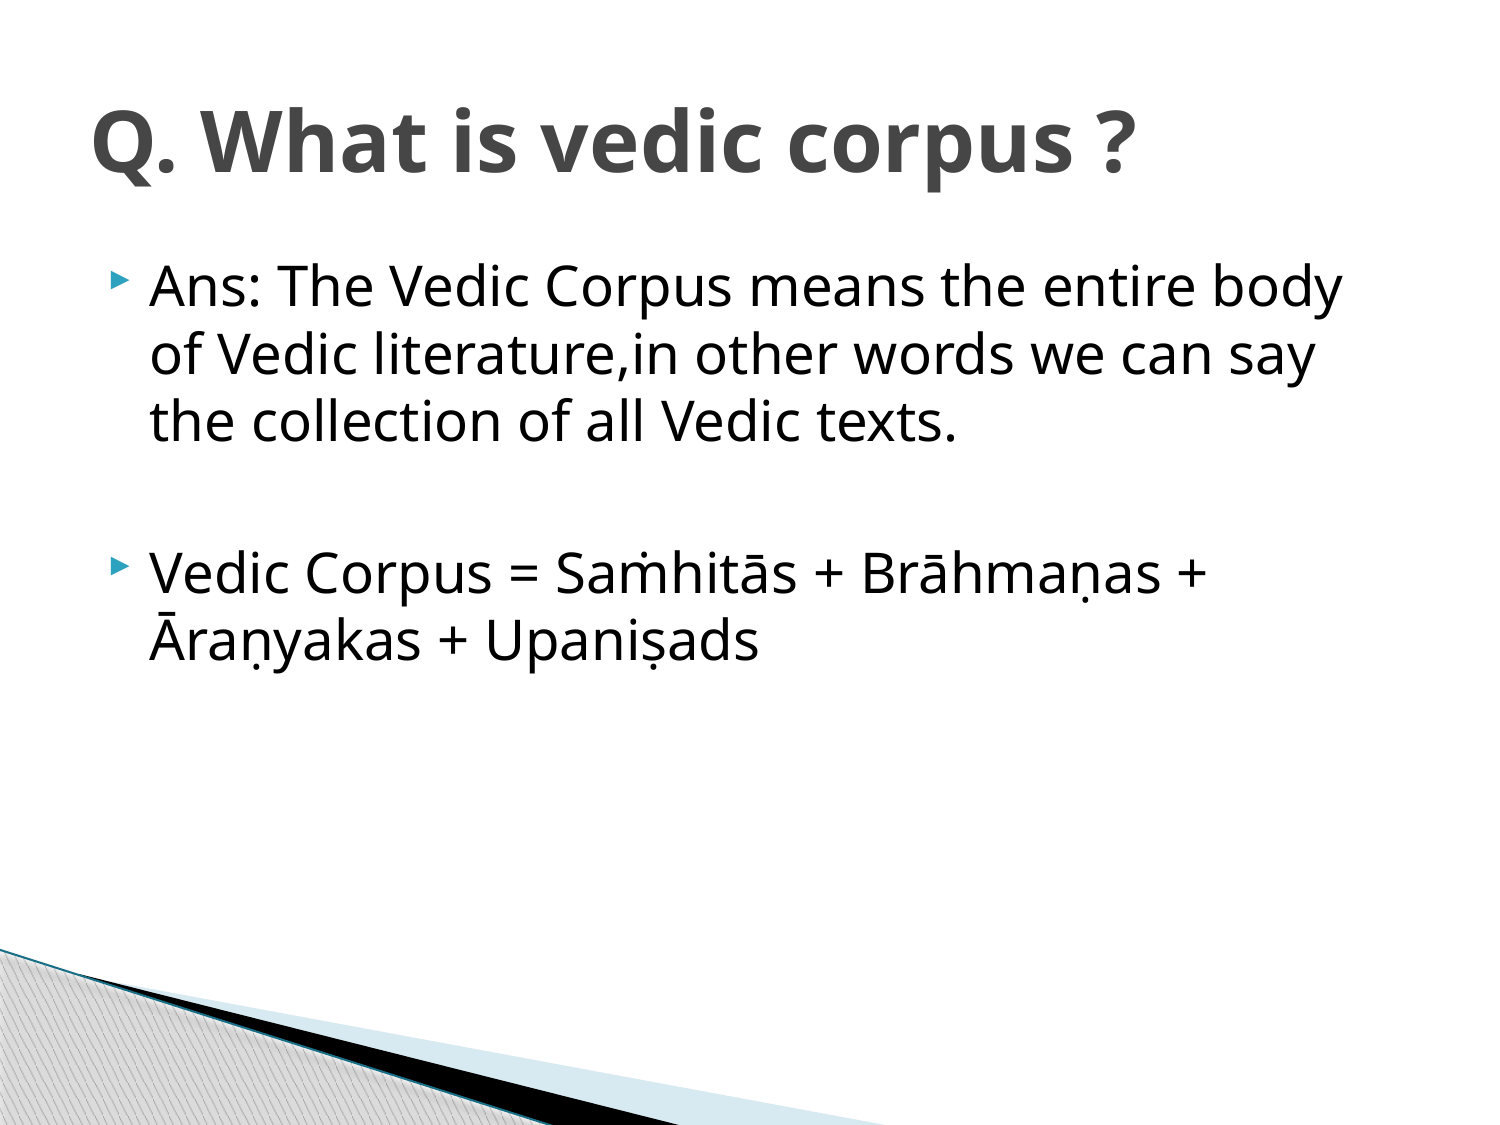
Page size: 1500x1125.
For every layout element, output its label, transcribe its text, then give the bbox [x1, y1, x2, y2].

list Ans: The Vedic Corpus means the entire body of Vedic literature,in other words we can say the collection of all Vedic texts. Vedic Corpus = Saṁhitās + Brāhmaṇas + Āraṇyakas + Upaniṣads [75, 243, 1425, 986]
title Q. What is vedic corpus ? [75, 45, 1425, 233]
